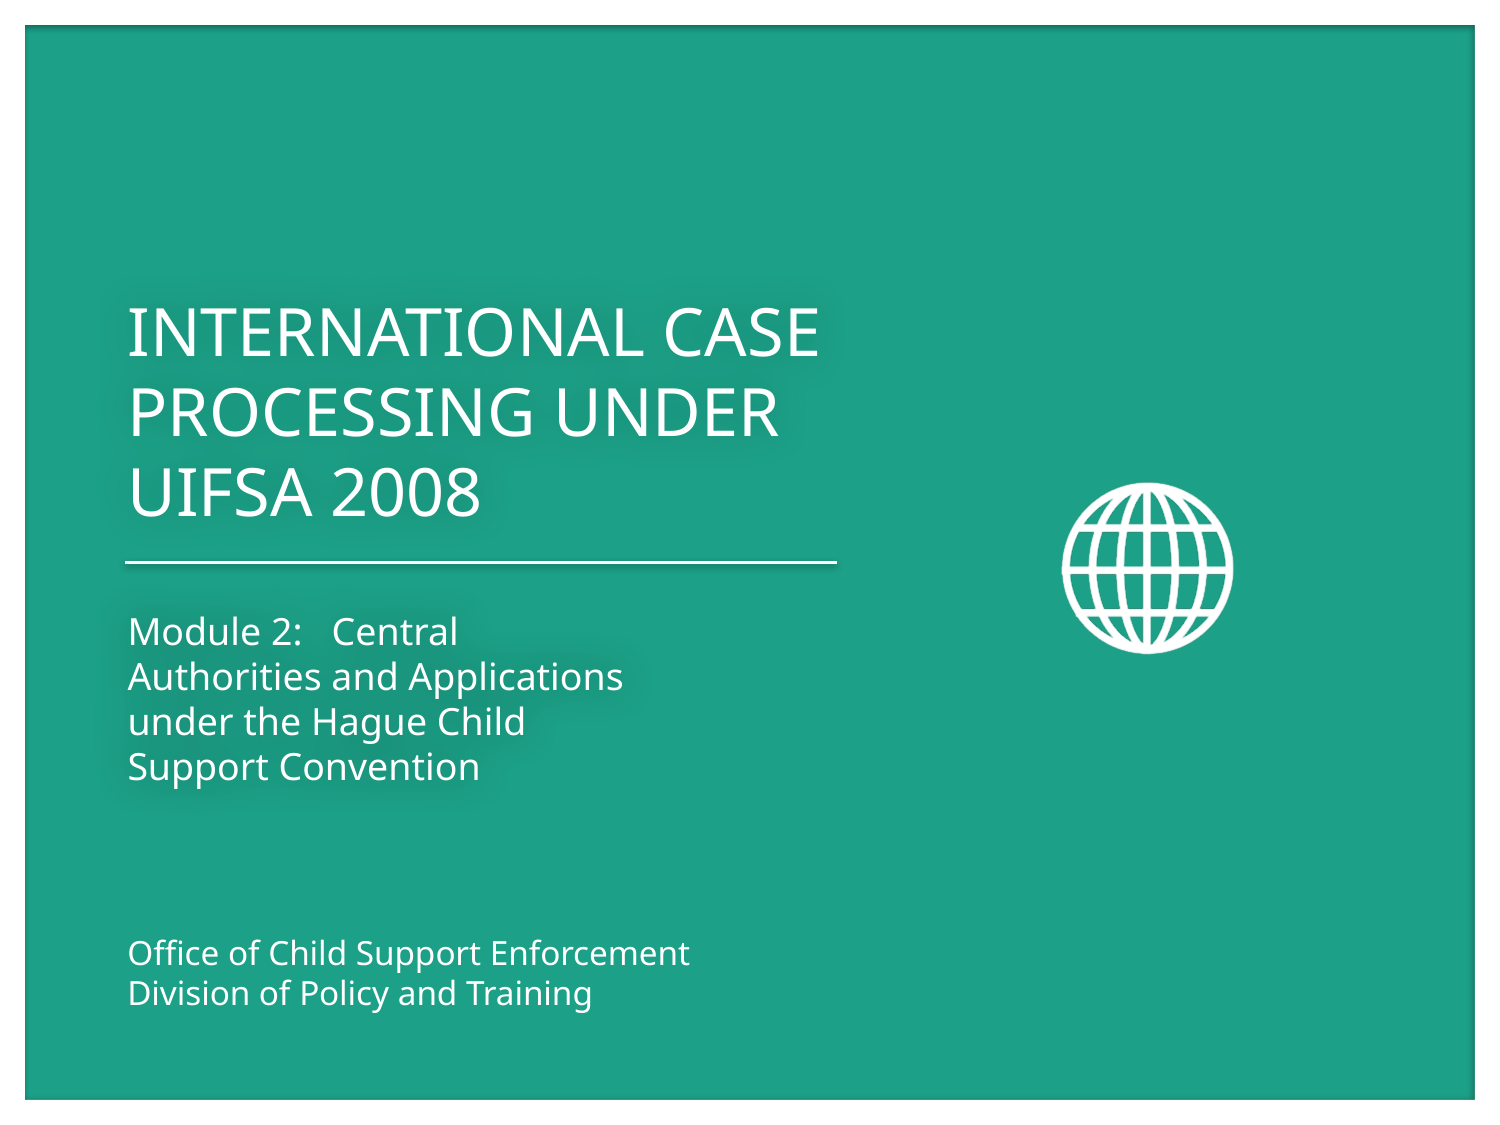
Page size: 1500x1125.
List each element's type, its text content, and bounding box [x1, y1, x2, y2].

subtitle Module 2: Central Authorities and Applications under the Hague Child Support Convention [112, 600, 675, 863]
picture [991, 412, 1305, 725]
title INTERNATIONAL CASE PROCESSING UNDER UIFSA 2008 [112, 275, 1013, 538]
